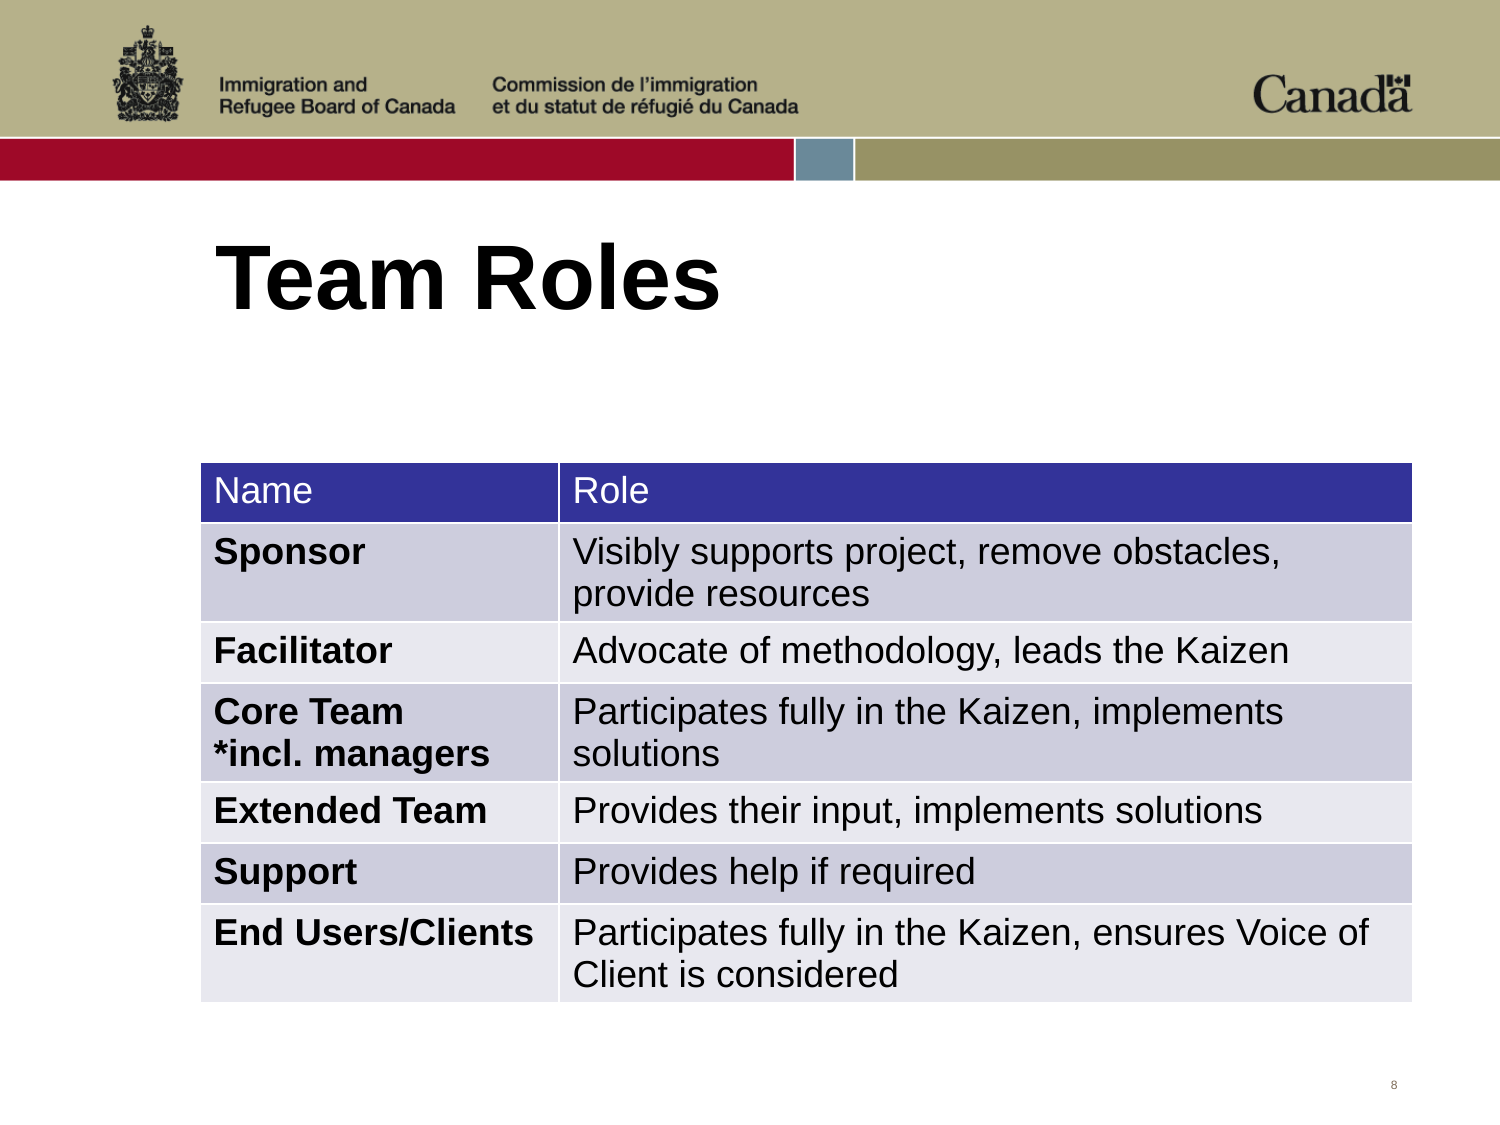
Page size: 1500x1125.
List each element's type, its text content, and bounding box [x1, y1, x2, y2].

table_cell Provides help if required [560, 844, 1412, 903]
table_header Name [201, 463, 558, 522]
table_cell Visibly supports project, remove obstacles, provide resources [560, 524, 1412, 621]
table_cell Participates fully in the Kaizen, ensures Voice of Client is considered [560, 905, 1412, 1002]
table_cell Advocate of methodology, leads the Kaizen [560, 623, 1412, 682]
table_cell End Users/Clients [201, 905, 558, 1002]
table_cell Participates fully in the Kaizen, implements solutions [560, 684, 1412, 781]
table_cell Core Team *incl. managers [201, 684, 558, 781]
table_cell Support [201, 844, 558, 903]
table_cell Provides their input, implements solutions [560, 783, 1412, 842]
picture [0, 0, 1500, 1125]
table_cell Extended Team [201, 783, 558, 842]
table_cell Facilitator [201, 623, 558, 682]
table_cell Sponsor [201, 524, 558, 621]
slide_number 8 [1100, 1025, 1413, 1100]
title Team Roles [200, 237, 1413, 425]
table_header Role [560, 463, 1412, 522]
